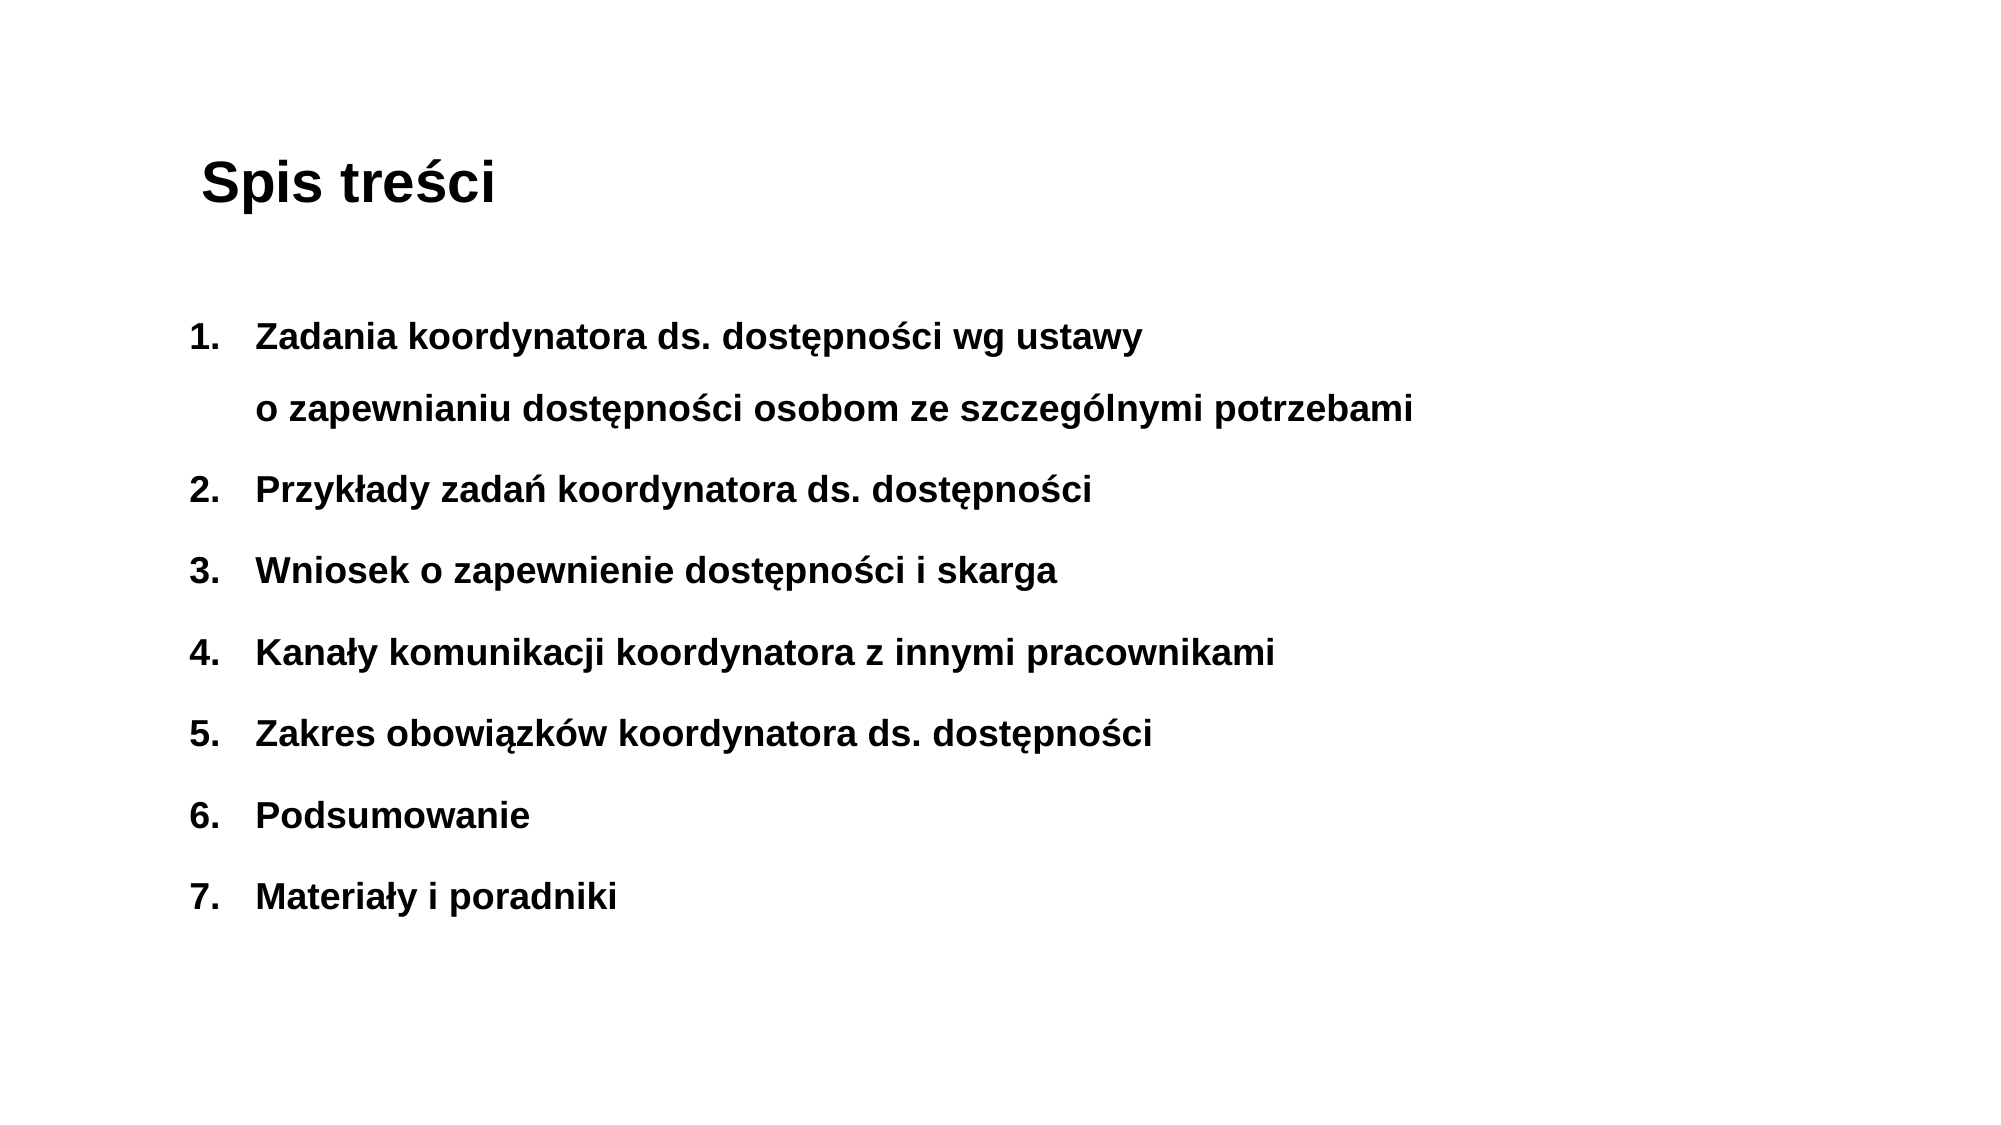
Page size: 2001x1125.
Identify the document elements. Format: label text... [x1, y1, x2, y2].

title Spis treści [186, 19, 1492, 223]
subtitle Zadania koordynatora ds. dostępności wg ustawy o zapewnianiu dostępności osobom ze szczególnymi potrzebami Przykłady zadań koordynatora ds. dostępności Wniosek o zapewnienie dostępności i skarga Kanały komunikacji koordynatora z innymi pracownikami Zakres obowiązków koordynatora ds. dostępności Podsumowanie Materiały i poradniki [174, 277, 1856, 930]
